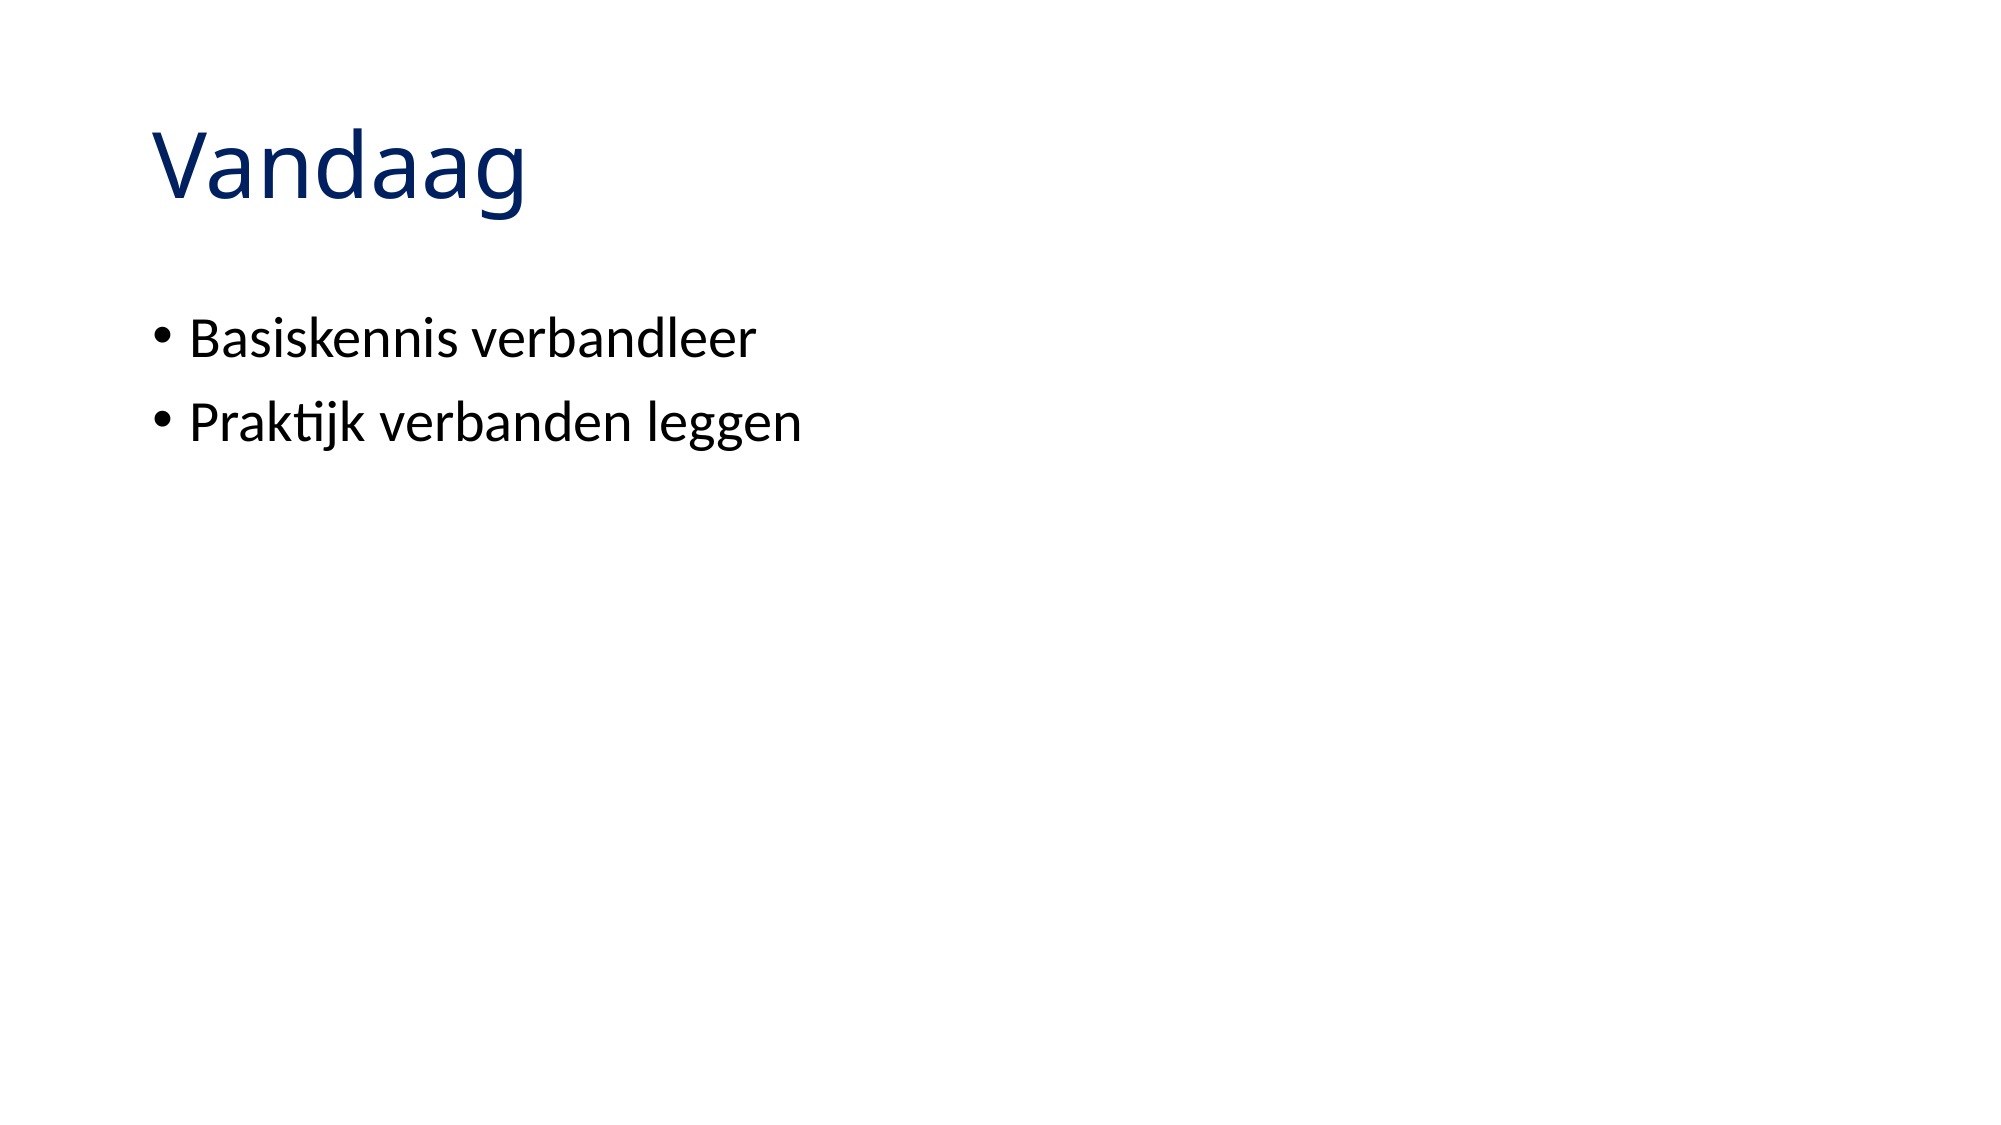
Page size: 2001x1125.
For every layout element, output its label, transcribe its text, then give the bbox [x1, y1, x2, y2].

list Basiskennis verbandleer Praktijk verbanden leggen [137, 299, 1863, 1014]
title Vandaag [137, 59, 1863, 278]
